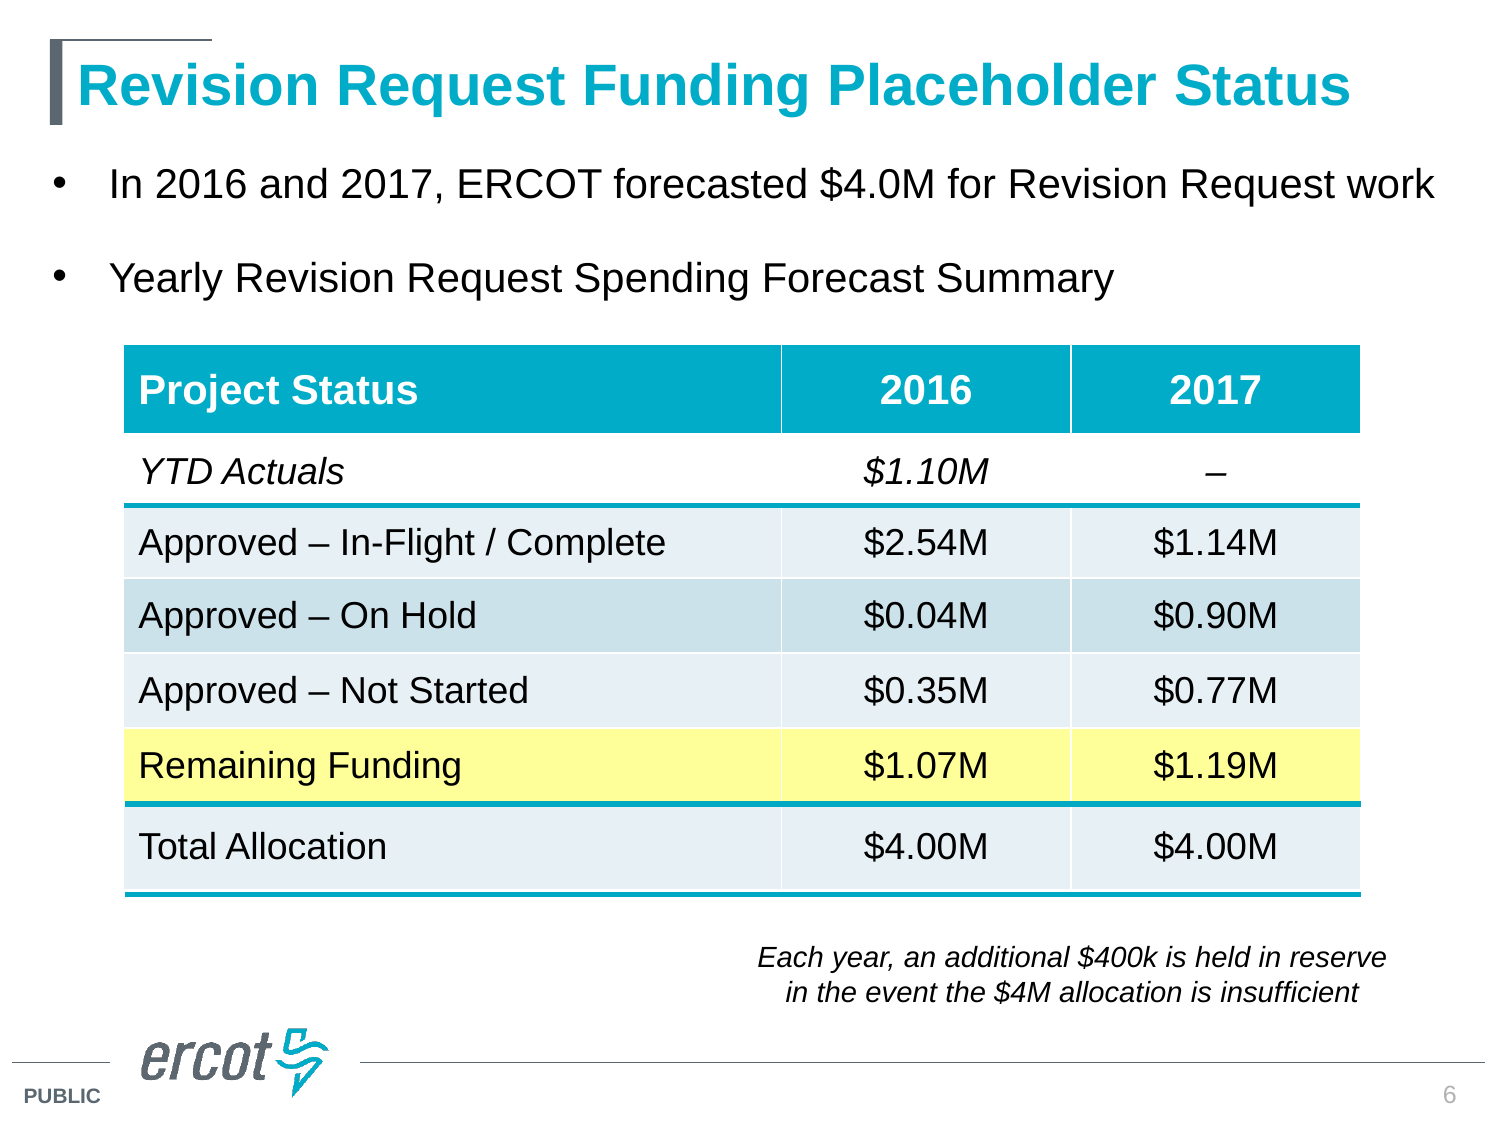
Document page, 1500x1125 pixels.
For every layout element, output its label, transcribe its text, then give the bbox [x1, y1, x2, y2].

table_cell $1.10M [782, 439, 1070, 503]
table_cell $1.07M [782, 729, 1070, 801]
table_cell – [1072, 439, 1360, 503]
table_header 2017 [1072, 345, 1360, 433]
table_cell Total Allocation [124, 810, 781, 889]
table_cell Approved – In-Flight / Complete [124, 513, 781, 577]
table_cell $4.00M [782, 812, 1070, 889]
slide_number 6 [1412, 1076, 1488, 1112]
table_cell $1.19M [1072, 729, 1360, 801]
table_cell Approved – Not Started [124, 654, 781, 727]
table_header 2016 [782, 345, 1070, 433]
table_cell $0.04M [782, 579, 1070, 652]
table_cell $0.90M [1072, 579, 1360, 652]
text_box Each year, an additional $400k is held in reserve in the event the $4M allocation is insufficient [741, 930, 1404, 1019]
table_cell $2.54M [782, 514, 1070, 577]
table_cell $1.14M [1072, 508, 1360, 577]
picture [137, 1024, 332, 1100]
table_cell $4.00M [1072, 811, 1360, 889]
title Revision Request Funding Placeholder Status [62, 39, 1450, 125]
table_cell Approved – On Hold [124, 579, 781, 652]
table_cell $0.77M [1072, 654, 1360, 727]
table_cell YTD Actuals [124, 439, 781, 503]
table_header Project Status [124, 345, 781, 433]
table_cell $0.35M [782, 654, 1070, 727]
list In 2016 and 2017, ERCOT forecasted $4.0M for Revision Request work Yearly Revision Request Spending Forecast Summary [37, 149, 1463, 319]
table_cell Remaining Funding [124, 729, 781, 801]
